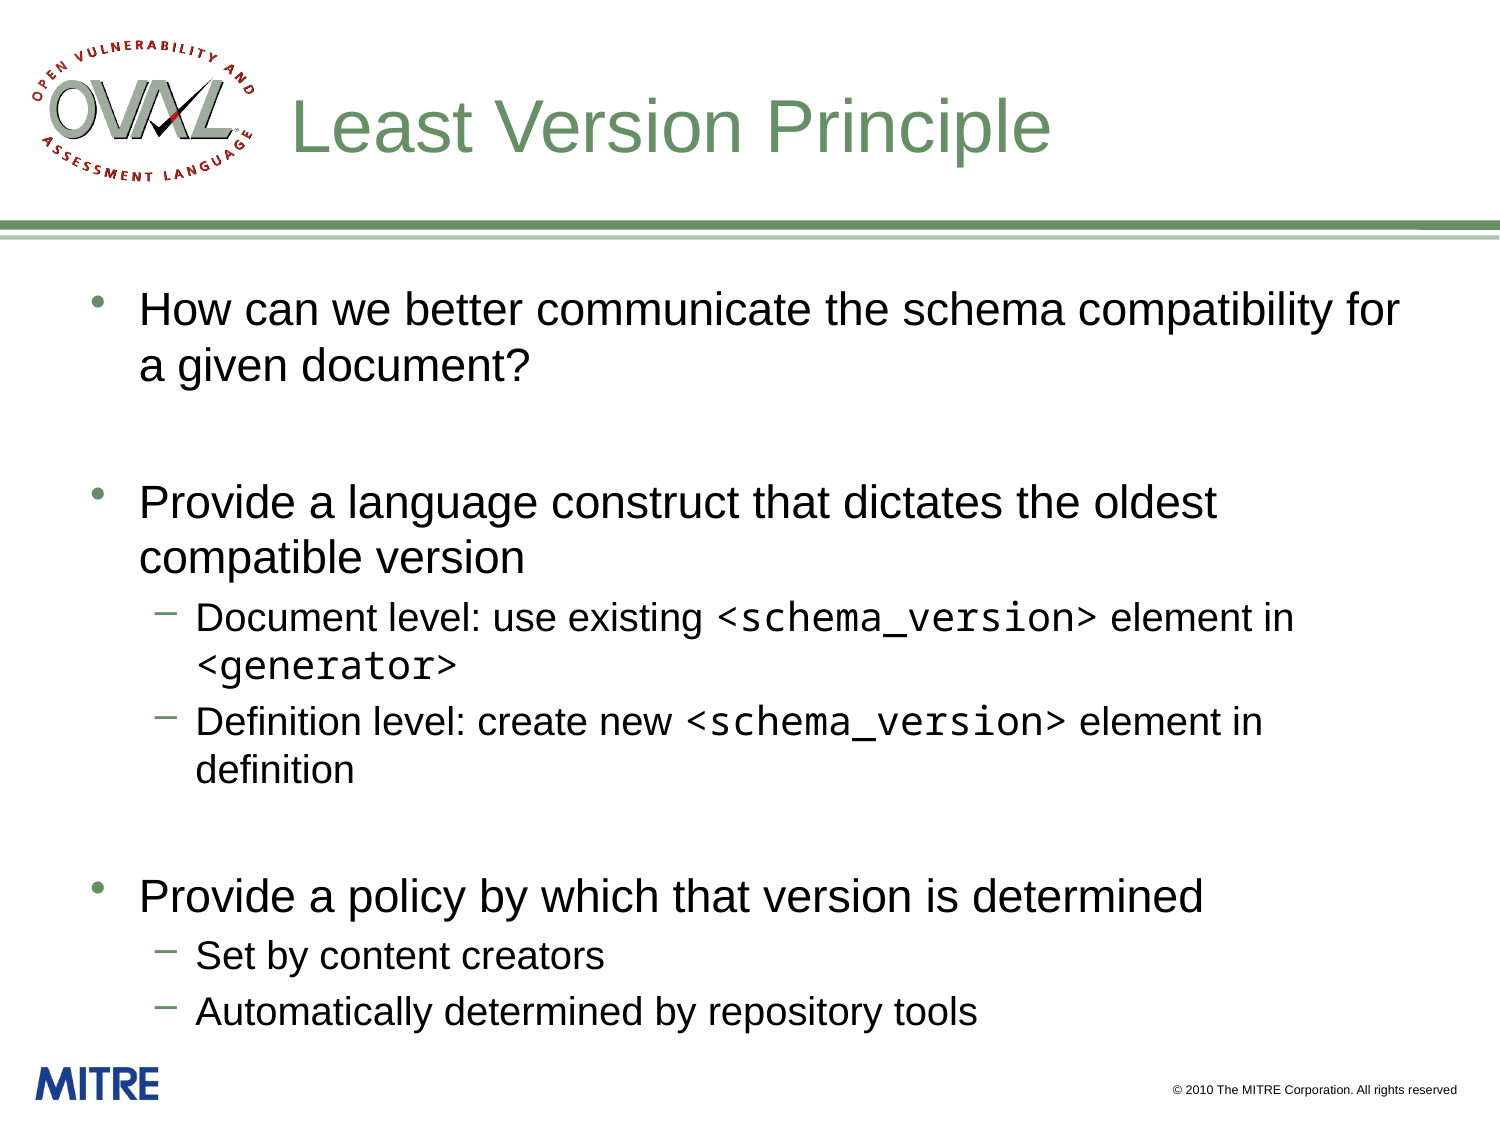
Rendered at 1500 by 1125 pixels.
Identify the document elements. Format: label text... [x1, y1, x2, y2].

title Least Version Principle [274, 44, 1438, 201]
list How can we better communicate the schema compatibility for a given document? Provide a language construct that dictates the oldest compatible version Document level: use existing <schema_version> element in <generator> Definition level: create new <schema_version> element in definition Provide a policy by which that version is determined Set by content creators Automatically determined by repository tools [74, 271, 1426, 1051]
picture [0, 0, 313, 238]
picture [30, 1064, 163, 1106]
